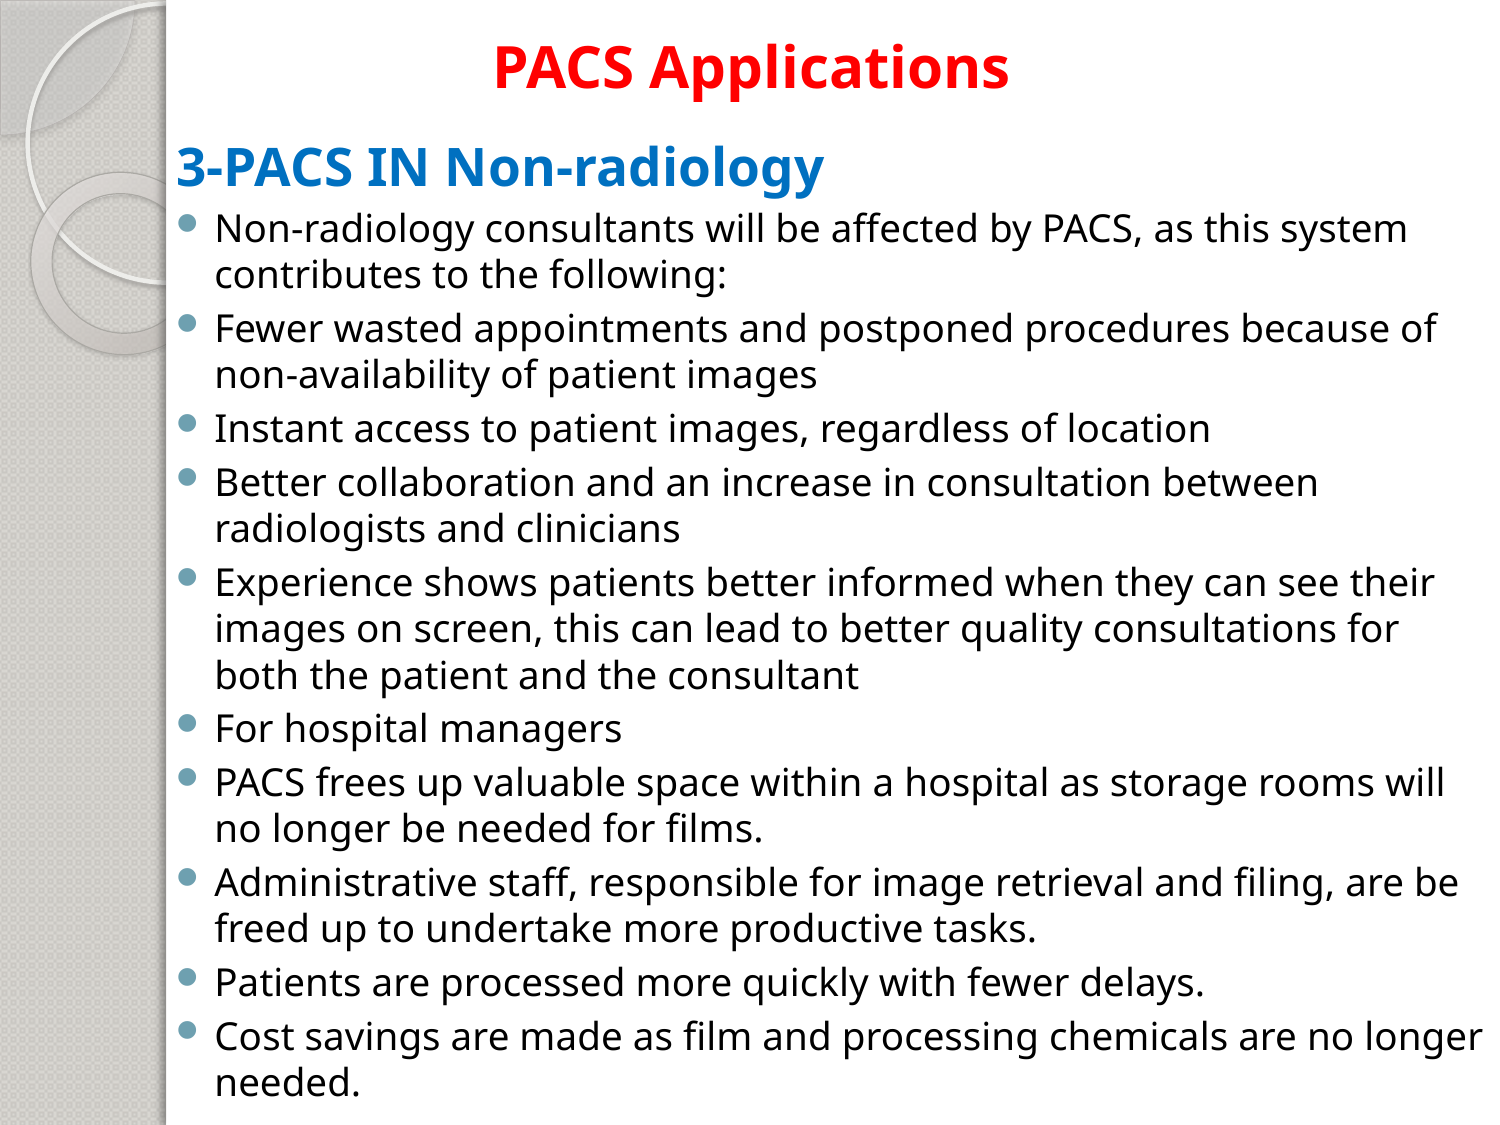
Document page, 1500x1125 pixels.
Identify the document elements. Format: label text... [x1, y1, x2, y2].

list 3-PACS IN Non-radiology Non-radiology consultants will be affected by PACS, as this system contributes to the following: Fewer wasted appointments and postponed procedures because of non-availability of patient images Instant access to patient images, regardless of location Better collaboration and an increase in consultation between radiologists and clinicians Experience shows patients better informed when they can see their images on screen, this can lead to better quality consultations for both the patient and the consultant For hospital managers PACS frees up valuable space within a hospital as storage rooms will no longer be needed for films. Administrative staff, responsible for image retrieval and filing, are be freed up to undertake more productive tasks. Patients are processed more quickly with fewer delays. Cost savings are made as film and processing chemicals are no longer needed. [150, 125, 1500, 1125]
title PACS Applications [76, 0, 1427, 130]
